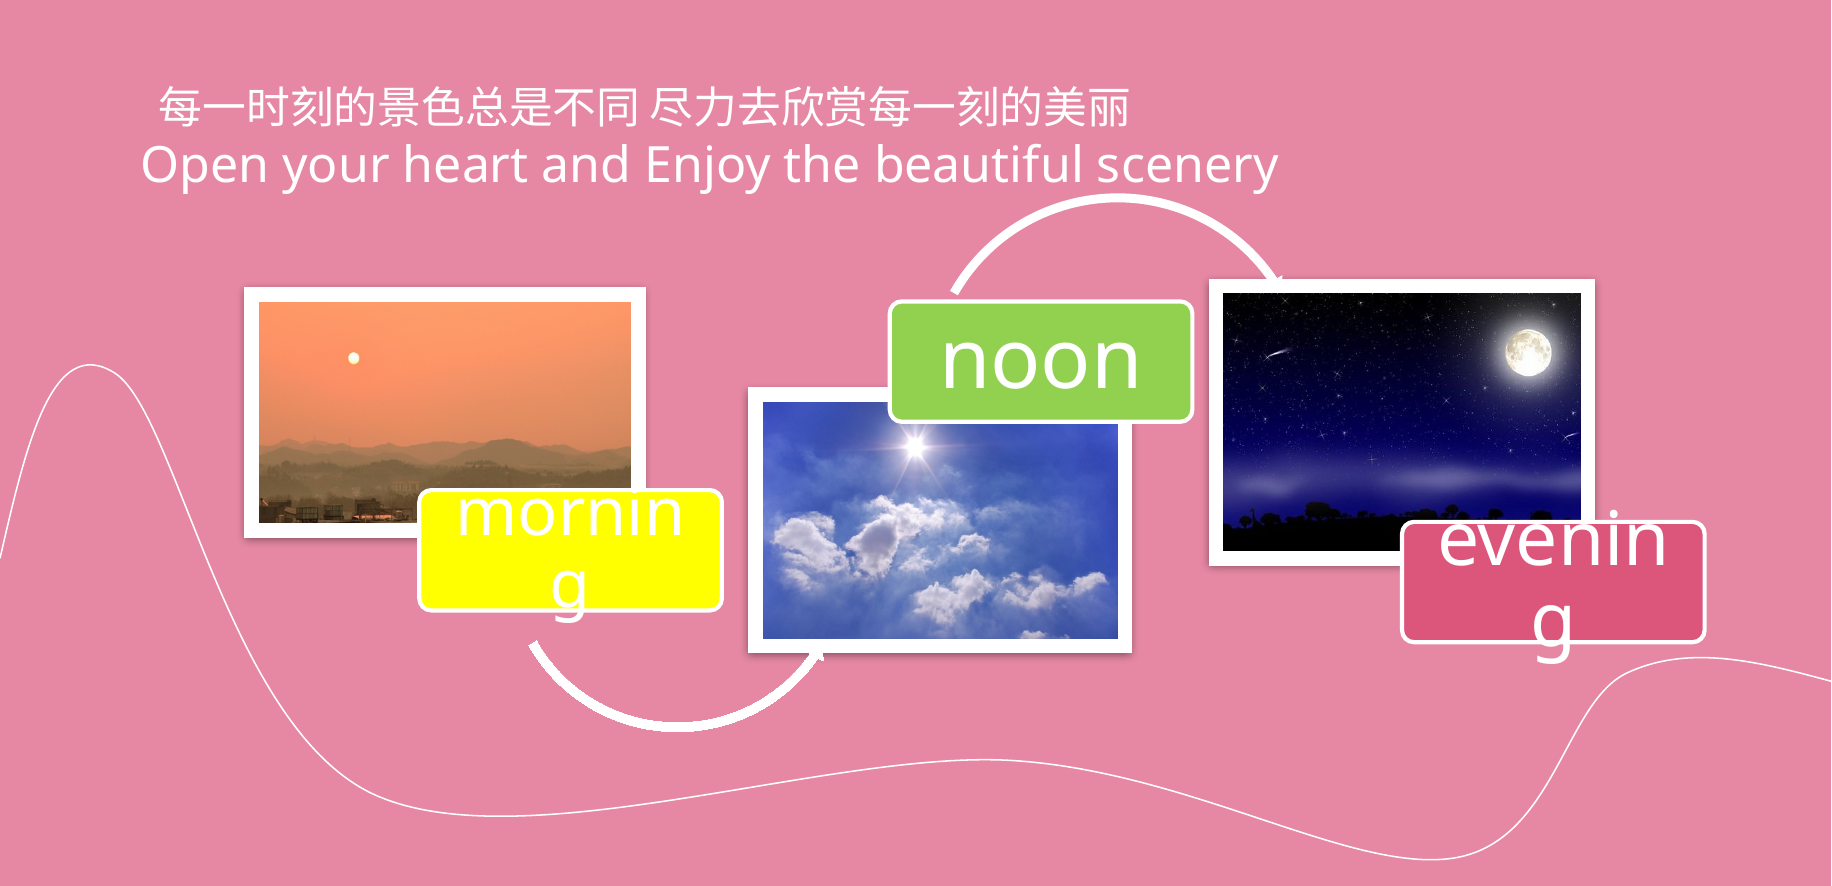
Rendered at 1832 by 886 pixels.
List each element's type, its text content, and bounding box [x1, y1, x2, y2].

text_box evening [1399, 519, 1707, 645]
text_box [950, 200, 1283, 296]
picture [258, 301, 632, 524]
picture [1222, 292, 1582, 552]
text_box [0, 362, 1831, 862]
text_box 每一时刻的景色总是不同 尽力去欣赏每一刻的美丽 Open your heart and Enjoy the beautiful scenery [114, 72, 1295, 200]
text_box noon [887, 299, 1195, 424]
picture [762, 401, 1119, 640]
text_box morning [417, 488, 724, 606]
